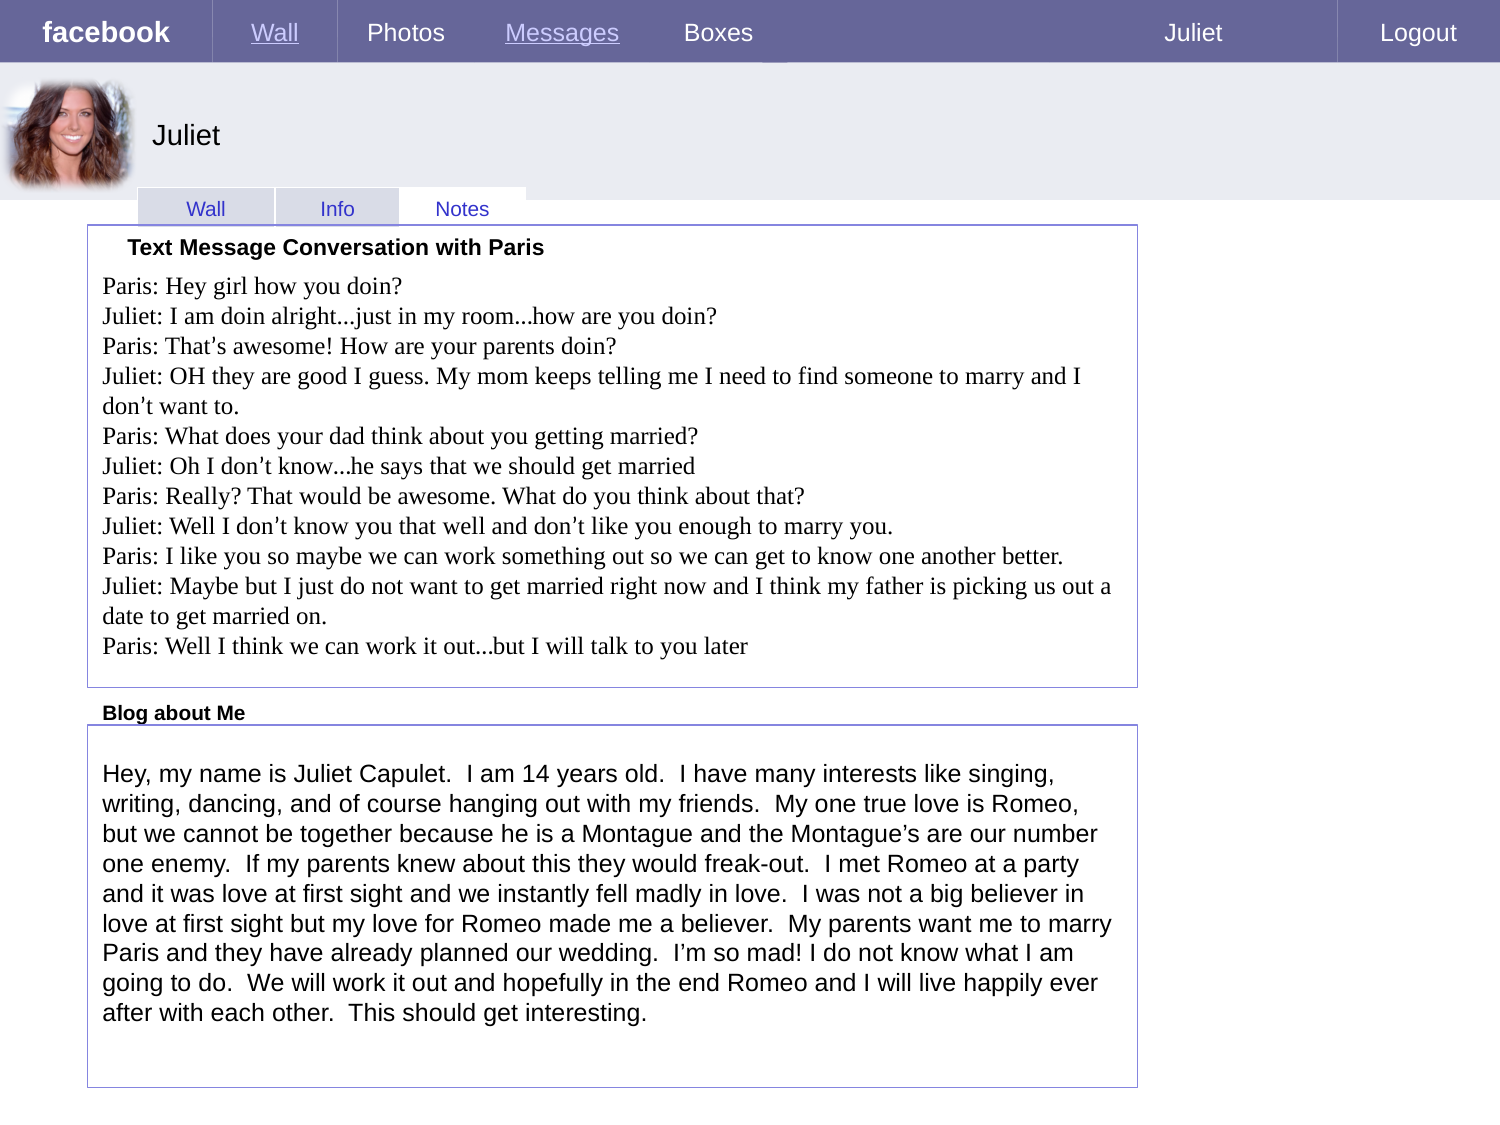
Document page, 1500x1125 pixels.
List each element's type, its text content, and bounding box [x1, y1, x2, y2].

text_box Blog about Me [87, 688, 1013, 724]
text_box Juliet [141, 112, 1188, 188]
text_box Juliet [1049, 0, 1337, 63]
text_box [87, 724, 1138, 749]
text_box facebook [0, 0, 212, 63]
text_box Wall [137, 188, 275, 224]
text_box Boxes [649, 0, 762, 63]
text_box [87, 224, 1138, 262]
text_box [87, 667, 1138, 688]
text_box Notes [399, 188, 525, 224]
text_box Info [275, 188, 399, 224]
picture [0, 76, 138, 194]
text_box [87, 1065, 1138, 1088]
text_box [762, 0, 1049, 63]
text_box Photos [337, 0, 474, 63]
text_box Wall [212, 0, 337, 63]
text_box Logout [1337, 0, 1500, 63]
text_box Messages [474, 0, 649, 63]
text_box Paris: Hey girl how you doin? Juliet: I am doin alright...just in my room…how are you doin? Paris: That’s awesome! How are your parents doin? Juliet: OH they are good I guess. My mom keeps telling me I need to find someone to marry and I don’t want to. Paris: What does your dad think about you getting married? Juliet: Oh I don’t know…he says that we should get married Paris: Really? That would be awesome. What do you think about that? Juliet: Well I don’t know you that well and don’t like you enough to marry you. Paris: I like you so maybe we can work something out so we can get to know one another better. Juliet: Maybe but I just do not want to get married right now and I think my father is picking us out a date to get married on. Paris: Well I think we can work it out…but I will talk to you later [87, 262, 1138, 667]
text_box [0, 63, 1500, 200]
text_box Hey, my name is Juliet Capulet. I am 14 years old. I have many interests like singing, writing, dancing, and of course hanging out with my friends. My one true love is Romeo, but we cannot be together because he is a Montague and the Montague’s are our number one enemy. If my parents knew about this they would freak-out. I met Romeo at a party and it was love at first sight and we instantly fell madly in love. I was not a big believer in love at first sight but my love for Romeo made me a believer. My parents want me to marry Paris and they have already planned our wedding. I’m so mad! I do not know what I am going to do. We will work it out and hopefully in the end Romeo and I will live happily ever after with each other. This should get interesting. [87, 749, 1138, 1065]
